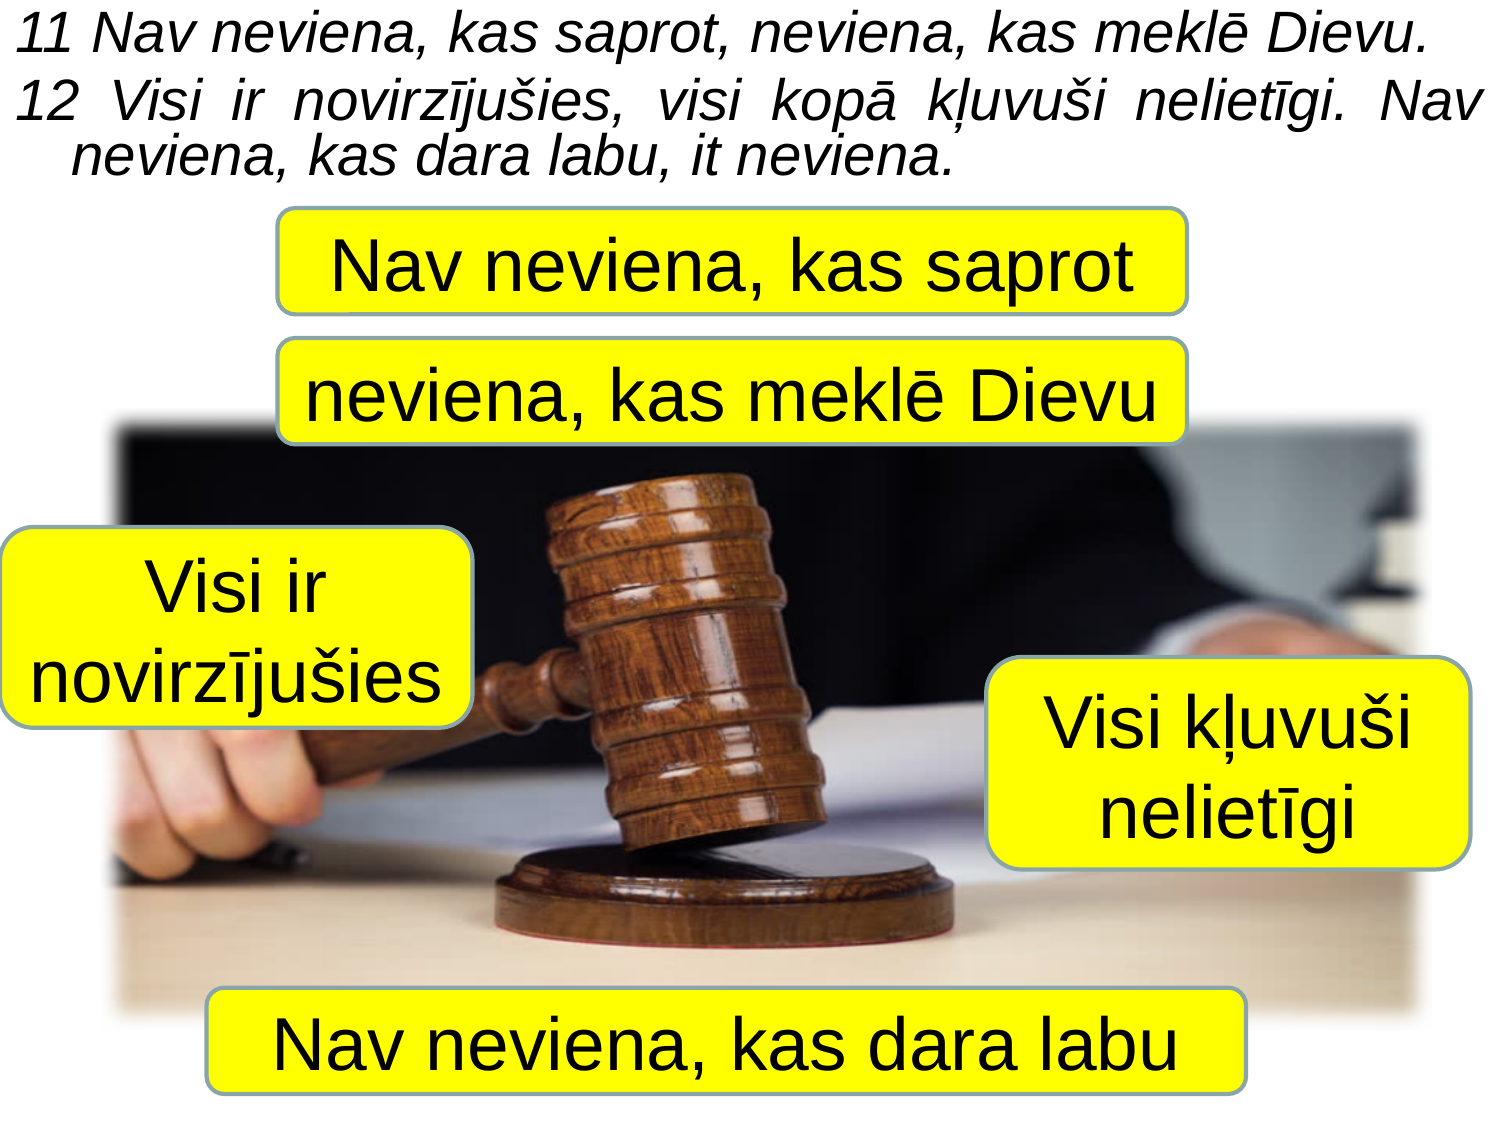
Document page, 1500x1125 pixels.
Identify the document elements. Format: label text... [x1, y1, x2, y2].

list 11 Nav neviena, kas saprot, neviena, kas meklē Dievu. 12 Visi ir novirzījušies, visi kopā kļuvuši nelietīgi. Nav neviena, kas dara labu, it neviena. [0, 0, 1500, 173]
text_box neviena, kas meklē Dievu [275, 335, 1190, 407]
text_box Visi kļuvuši nelietīgi [1437, 654, 1473, 872]
text_box Nav neviena, kas saprot [275, 205, 1190, 317]
text_box Nav neviena, kas dara labu [204, 1038, 1249, 1097]
picture [100, 408, 1432, 1031]
text_box Visi ir novirzījušies [0, 524, 95, 730]
